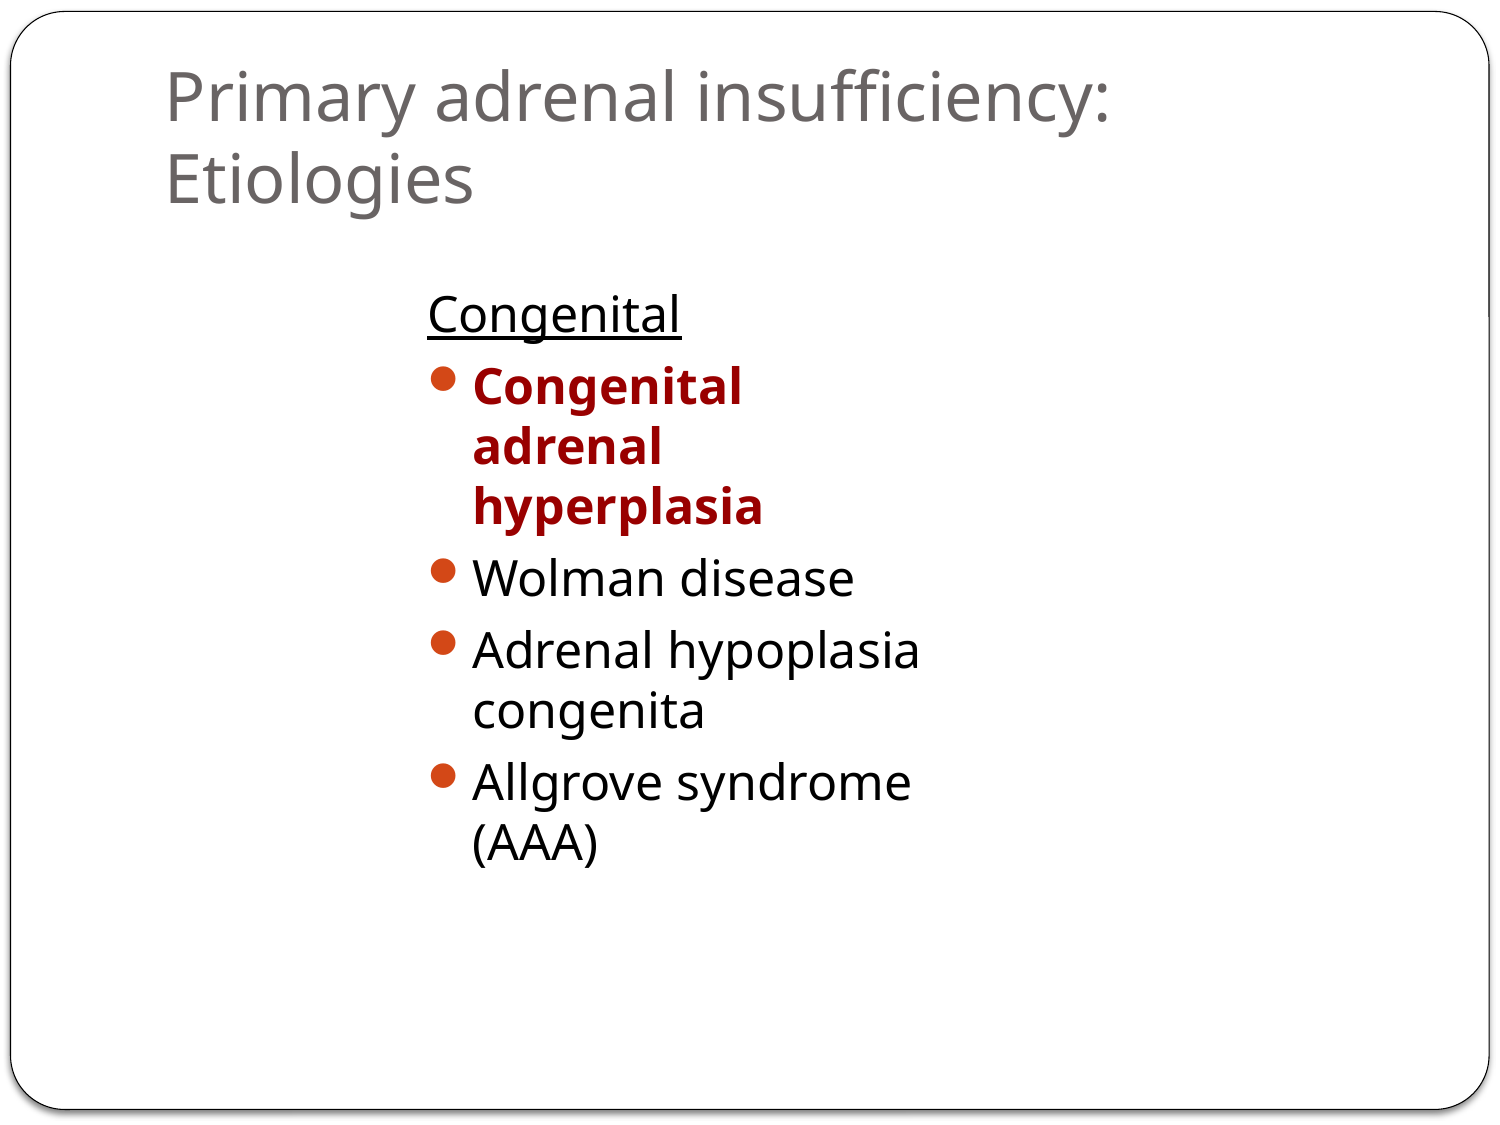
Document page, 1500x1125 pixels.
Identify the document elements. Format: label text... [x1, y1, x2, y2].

title Primary adrenal insufficiency: Etiologies [150, 45, 1425, 233]
list Congenital Congenital adrenal hyperplasia Wolman disease Adrenal hypoplasia congenita Allgrove syndrome (AAA) [412, 275, 950, 999]
